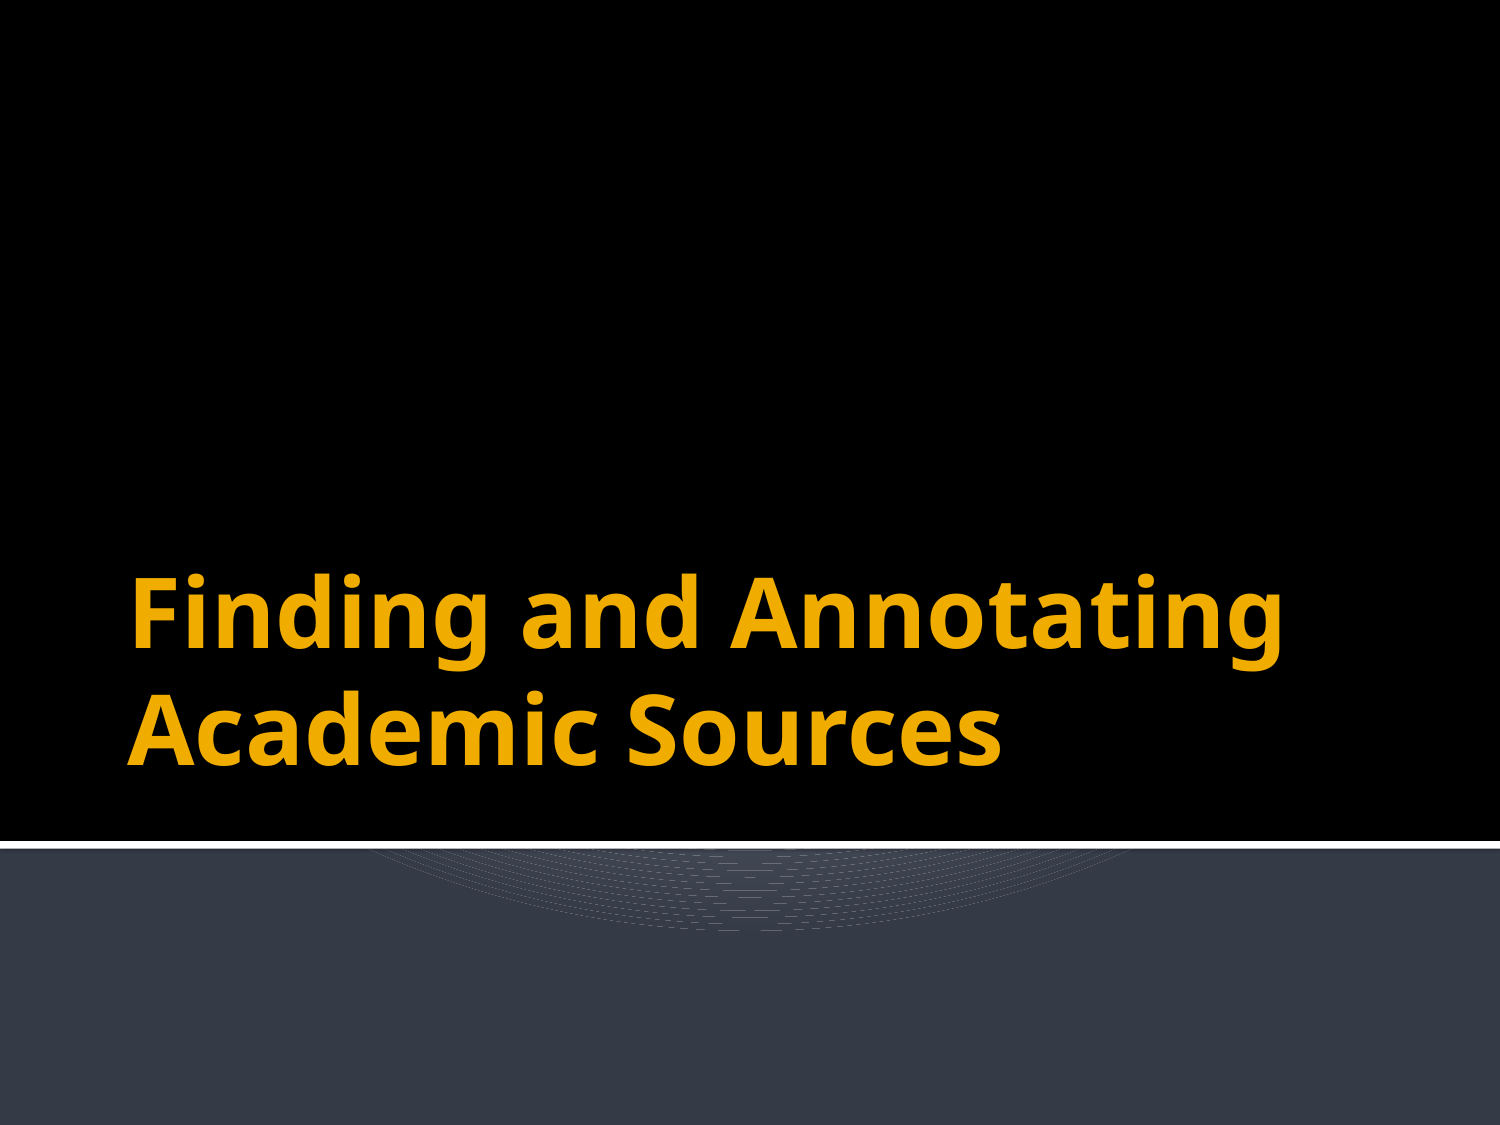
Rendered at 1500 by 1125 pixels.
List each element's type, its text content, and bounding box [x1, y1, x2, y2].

title Finding and Annotating Academic Sources [112, 550, 1438, 825]
